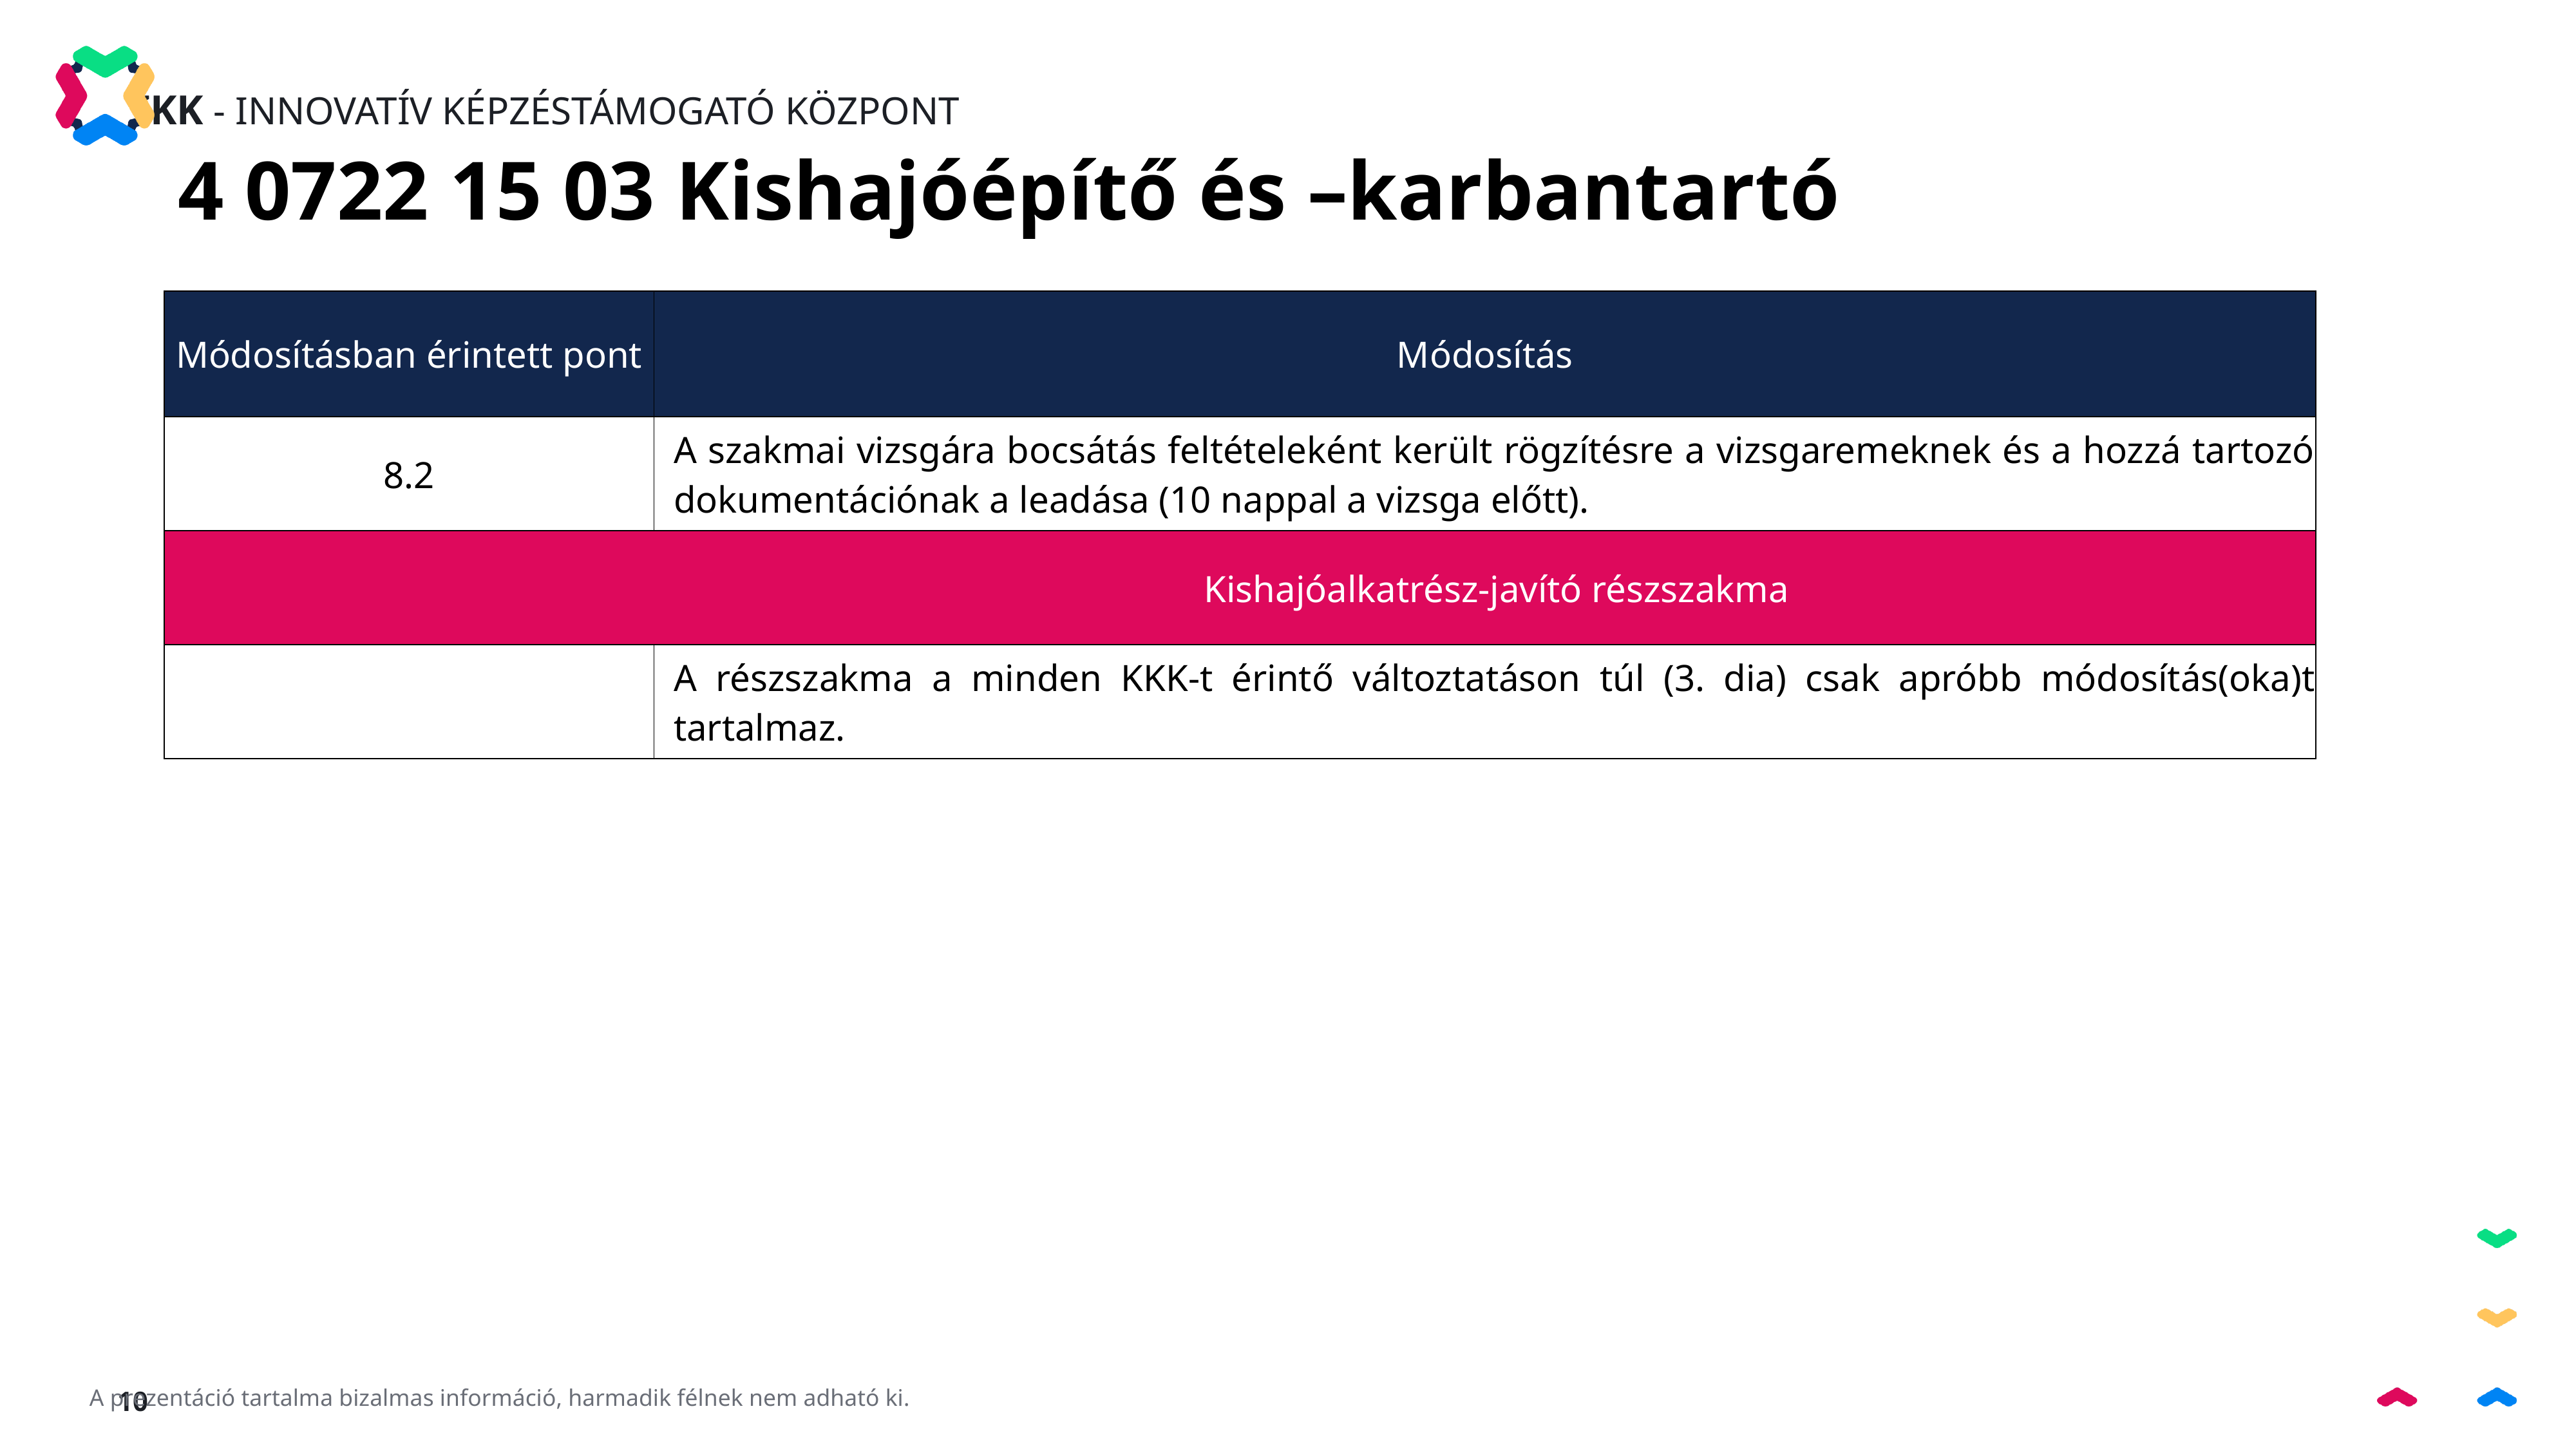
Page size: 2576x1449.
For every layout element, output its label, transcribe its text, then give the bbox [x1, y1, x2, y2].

table_cell [165, 645, 654, 758]
table_cell A részszakma a minden KKK-t érintő változtatáson túl (3. dia) csak apróbb módosítás(oka)t tartalmaz. [654, 645, 2315, 758]
table_header Módosítás [654, 292, 2315, 416]
picture [55, 46, 155, 146]
table_cell A szakmai vizsgára bocsátás feltételeként került rögzítésre a vizsgaremeknek és a hozzá tartozó dokumentációnak a leadása (10 nappal a vizsga előtt). [654, 417, 2315, 530]
table_cell 8.2 [165, 417, 654, 530]
list 4 0722 15 03 Kishajóépítő és –karbantartó [178, 139, 2338, 229]
table_header Módosításban érintett pont [165, 292, 654, 416]
table_cell Kishajóalkatrész-javító részszakma [165, 531, 2315, 644]
picture [2377, 1229, 2517, 1406]
